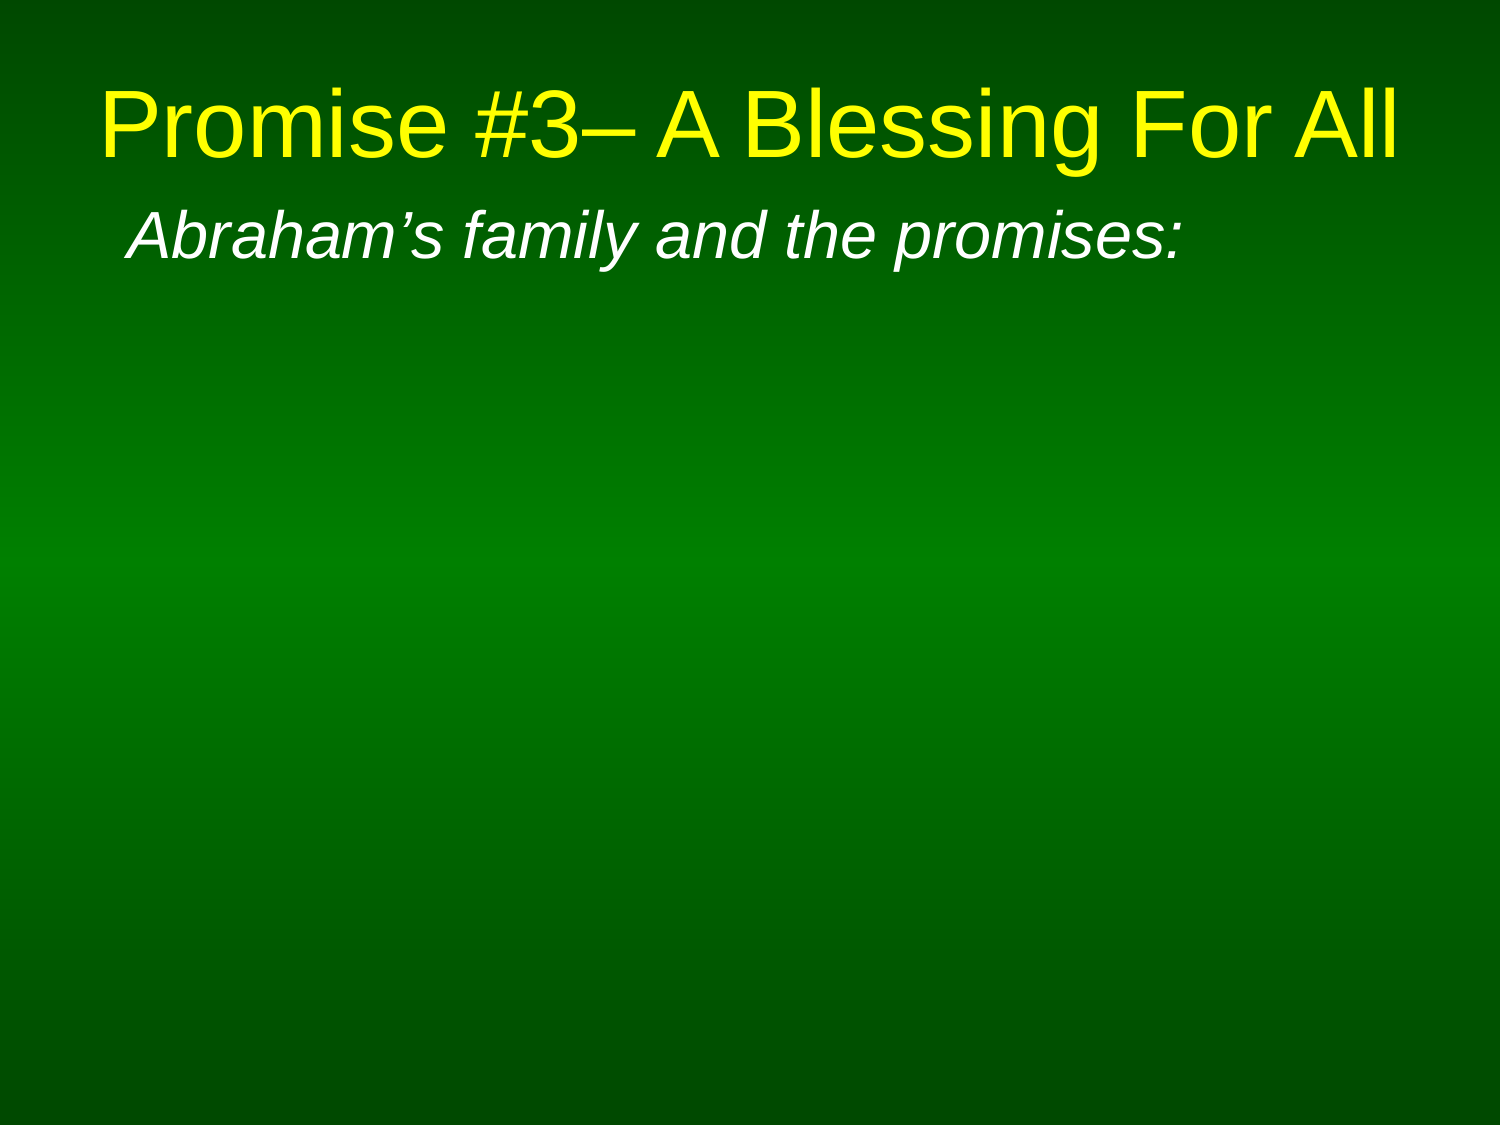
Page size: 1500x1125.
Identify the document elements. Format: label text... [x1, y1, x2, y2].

list Abraham’s family and the promises: [112, 200, 1388, 288]
title Promise #3– A Blessing For All [37, 24, 1463, 213]
